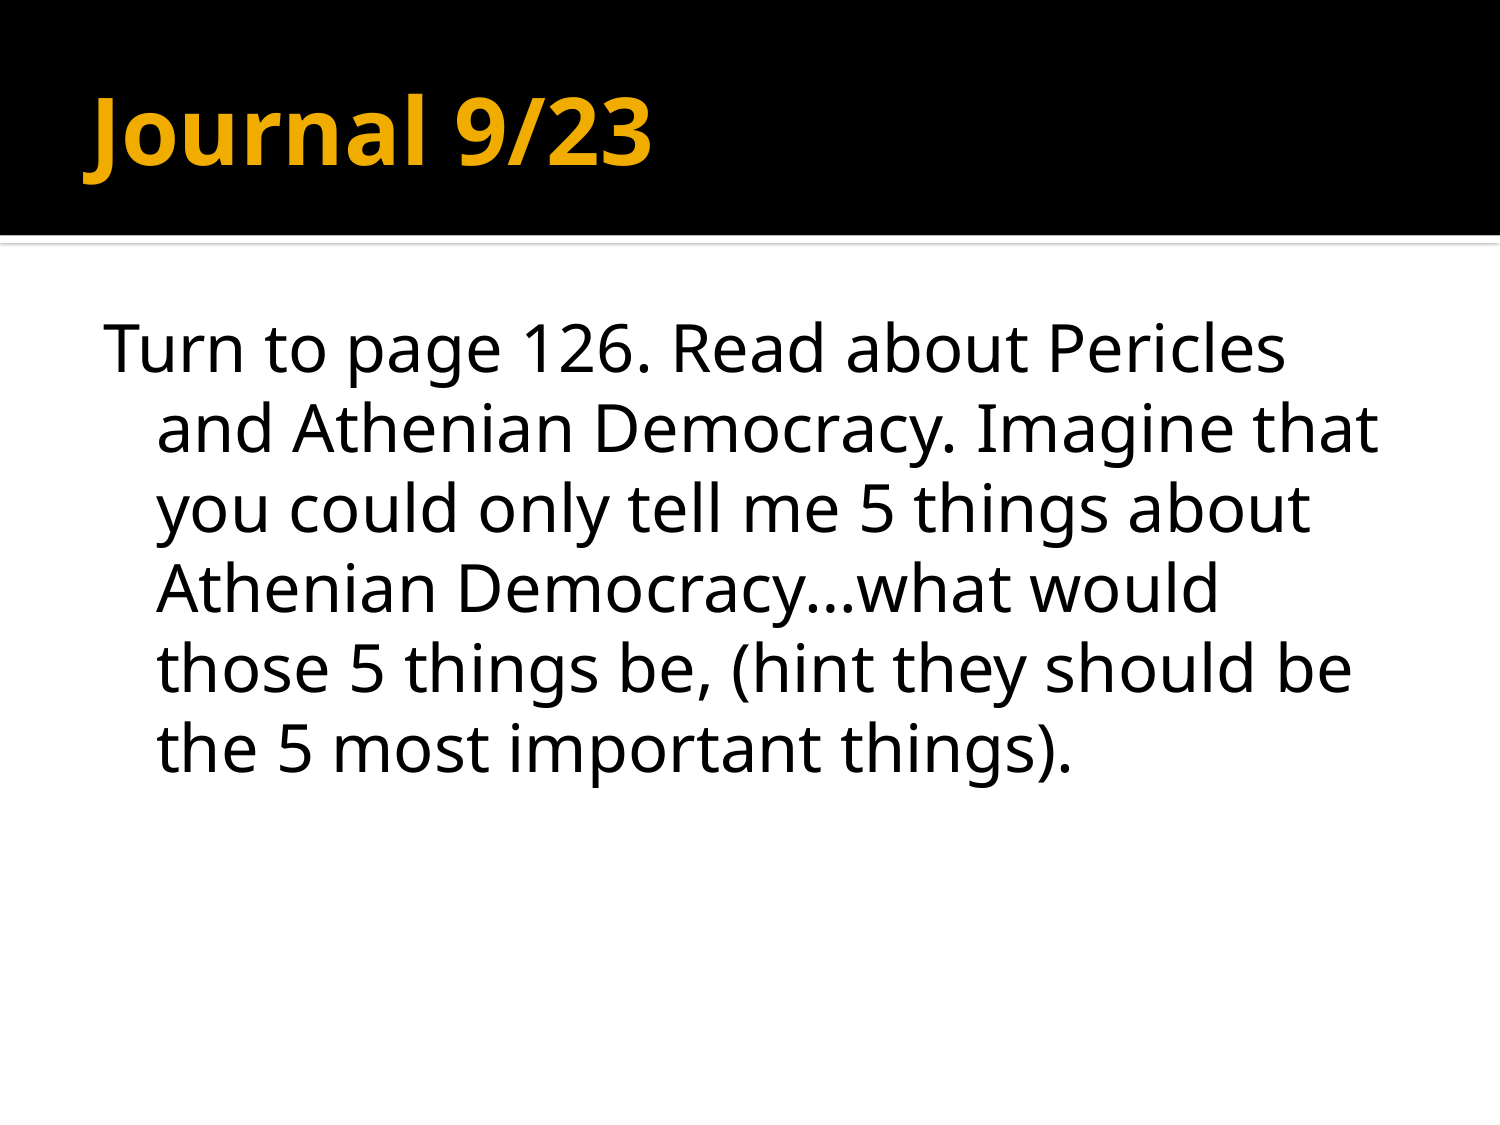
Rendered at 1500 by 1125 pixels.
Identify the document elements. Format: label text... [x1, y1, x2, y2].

title Journal 9/23 [75, 25, 1425, 231]
list Turn to page 126. Read about Pericles and Athenian Democracy. Imagine that you could only tell me 5 things about Athenian Democracy…what would those 5 things be, (hint they should be the 5 most important things). [75, 291, 1425, 1050]
